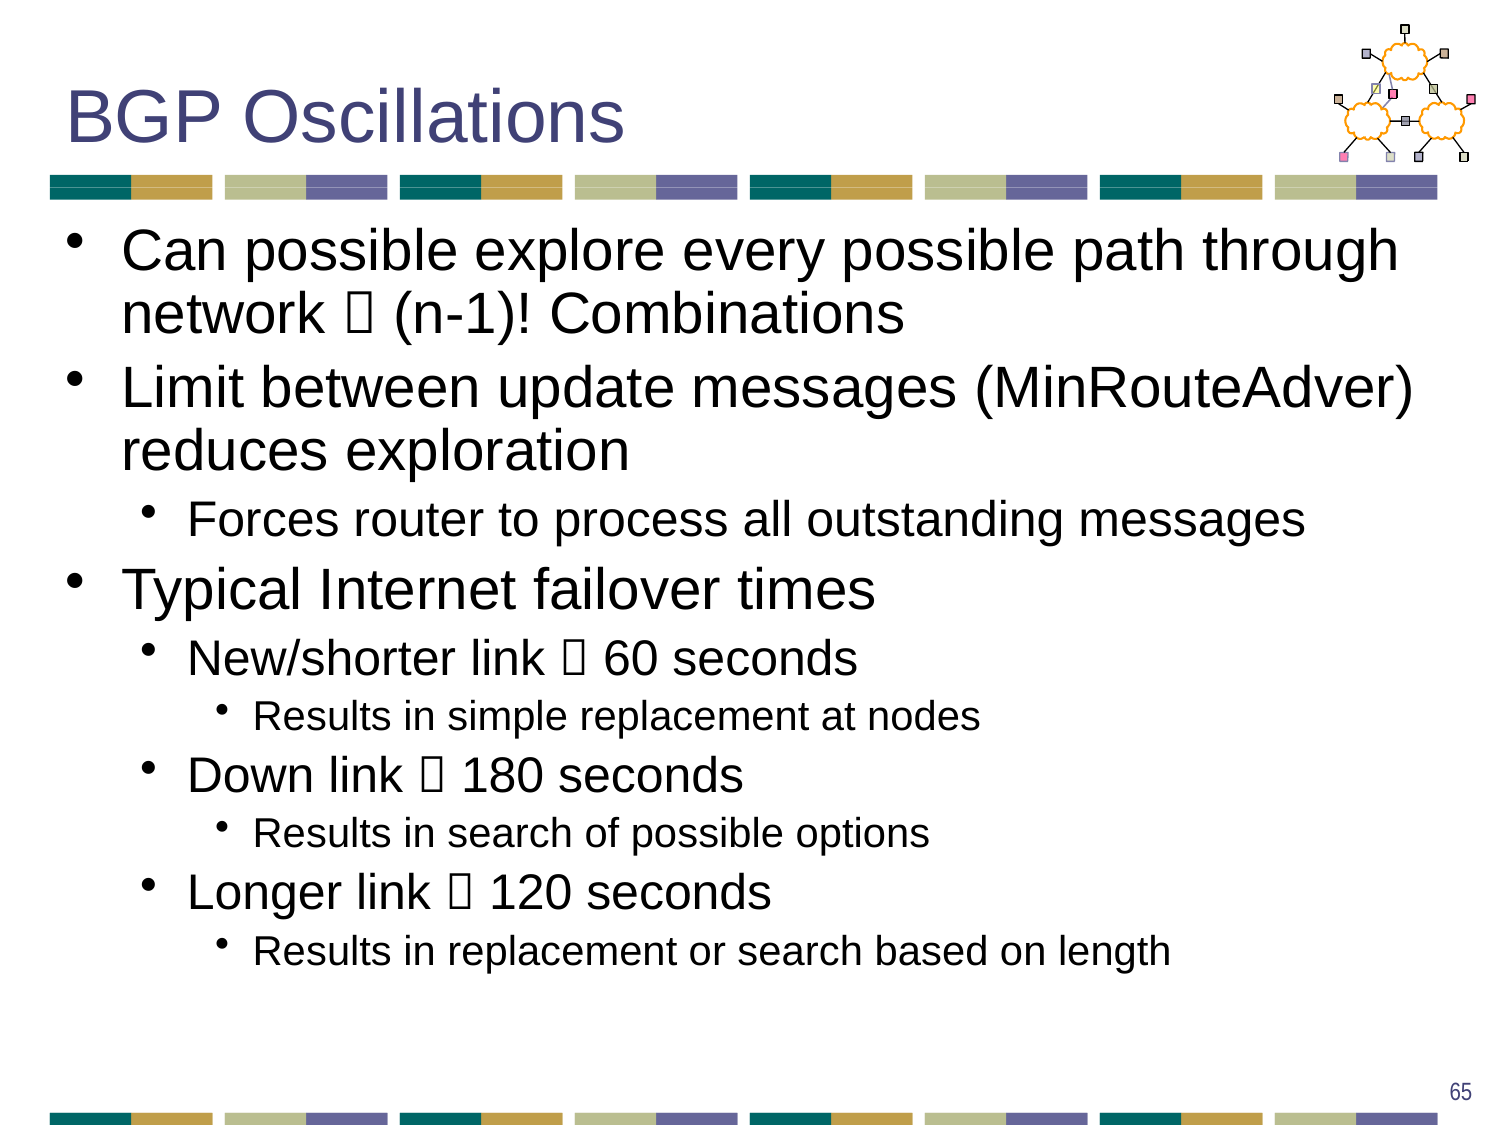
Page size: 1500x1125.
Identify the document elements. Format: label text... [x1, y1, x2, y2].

list Can possible explore every possible path through network  (n-1)! Combinations Limit between update messages (MinRouteAdver) reduces exploration Forces router to process all outstanding messages Typical Internet failover times New/shorter link  60 seconds Results in simple replacement at nodes Down link  180 seconds Results in search of possible options Longer link  120 seconds Results in replacement or search based on length [49, 212, 1438, 1001]
title BGP Oscillations [49, 62, 1388, 163]
slide_number 65 [1174, 1037, 1488, 1113]
